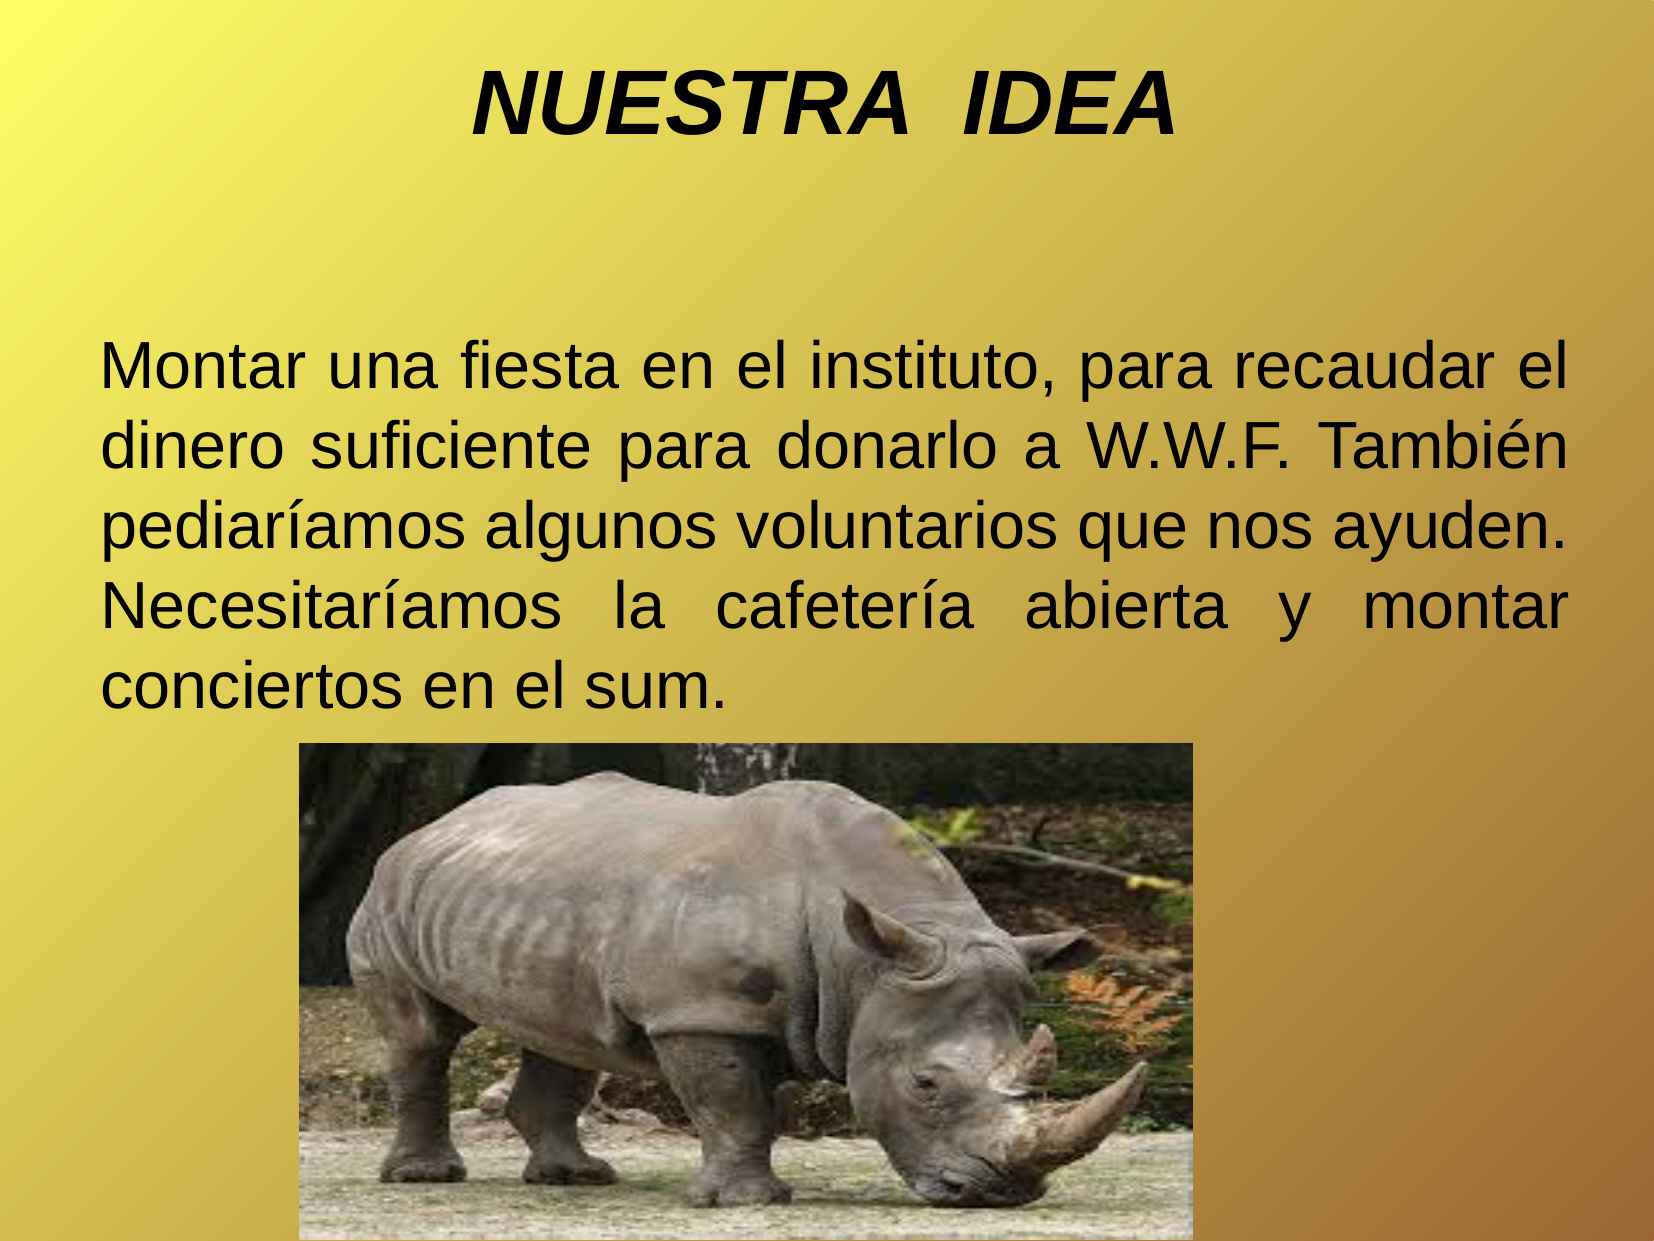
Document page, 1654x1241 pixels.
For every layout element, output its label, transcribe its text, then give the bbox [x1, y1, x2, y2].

title NUESTRA IDEA [82, 49, 1571, 257]
picture [298, 742, 1194, 1241]
list Montar una fiesta en el instituto, para recaudar el dinero suficiente para donarlo a W.W.F. También pediaríamos algunos voluntarios que nos ayuden. Necesitaríamos la cafetería abierta y montar conciertos en el sum. [82, 321, 1571, 1141]
